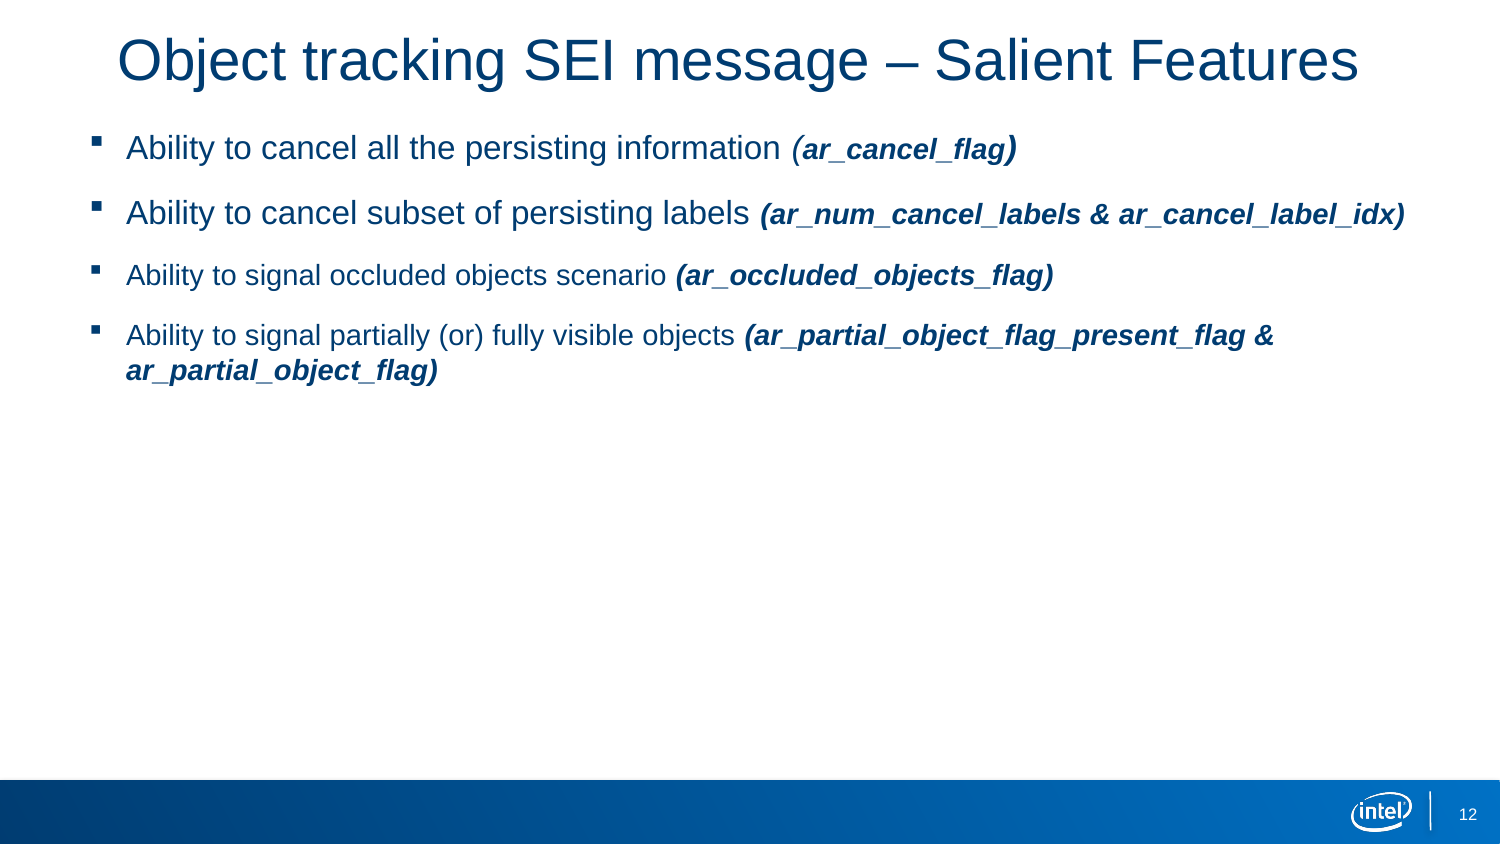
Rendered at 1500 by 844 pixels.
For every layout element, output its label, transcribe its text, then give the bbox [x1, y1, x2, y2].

slide_number 12 [1127, 791, 1478, 837]
list Ability to cancel all the persisting information (ar_cancel_flag) Ability to cancel subset of persisting labels (ar_num_cancel_labels & ar_cancel_label_idx) Ability to signal occluded objects scenario (ar_occluded_objects_flag) Ability to signal partially (or) fully visible objects (ar_partial_object_flag_present_flag & ar_partial_object_flag) [89, 126, 1439, 438]
title Object tracking SEI message – Salient Features [78, 22, 1417, 106]
